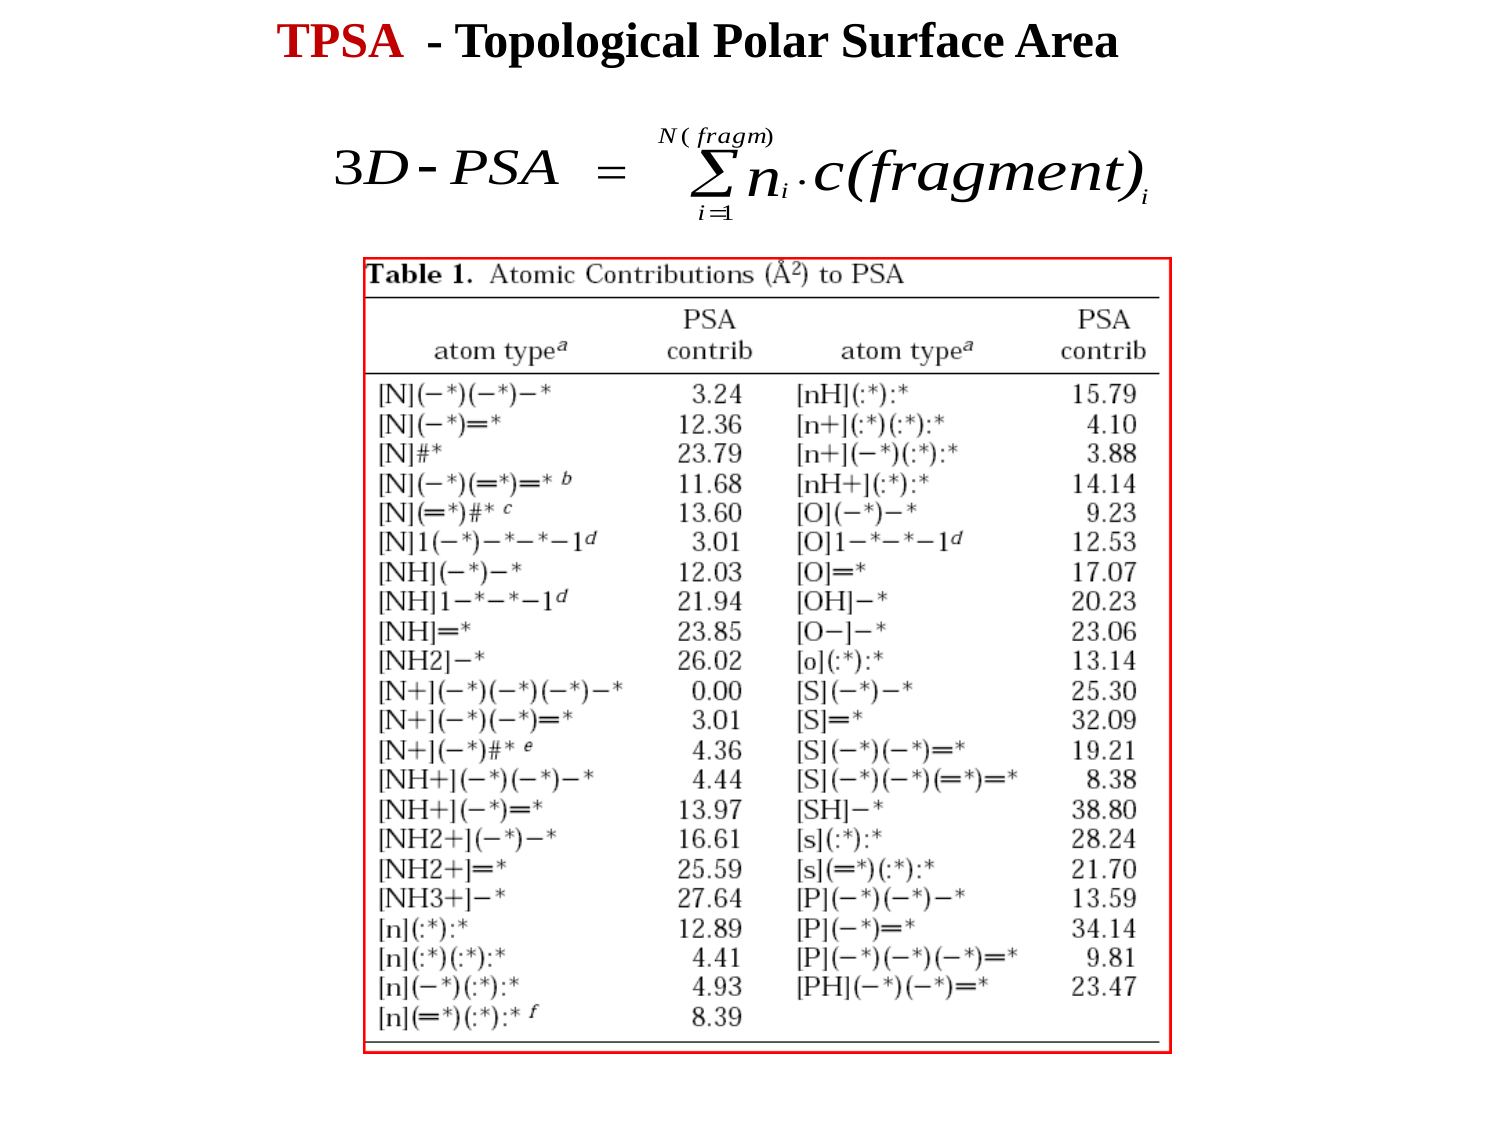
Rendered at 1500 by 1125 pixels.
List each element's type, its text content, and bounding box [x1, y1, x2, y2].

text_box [327, 116, 1157, 230]
text_box TPSA - Topological Polar Surface Area [261, 0, 1135, 75]
picture [362, 257, 1173, 1055]
